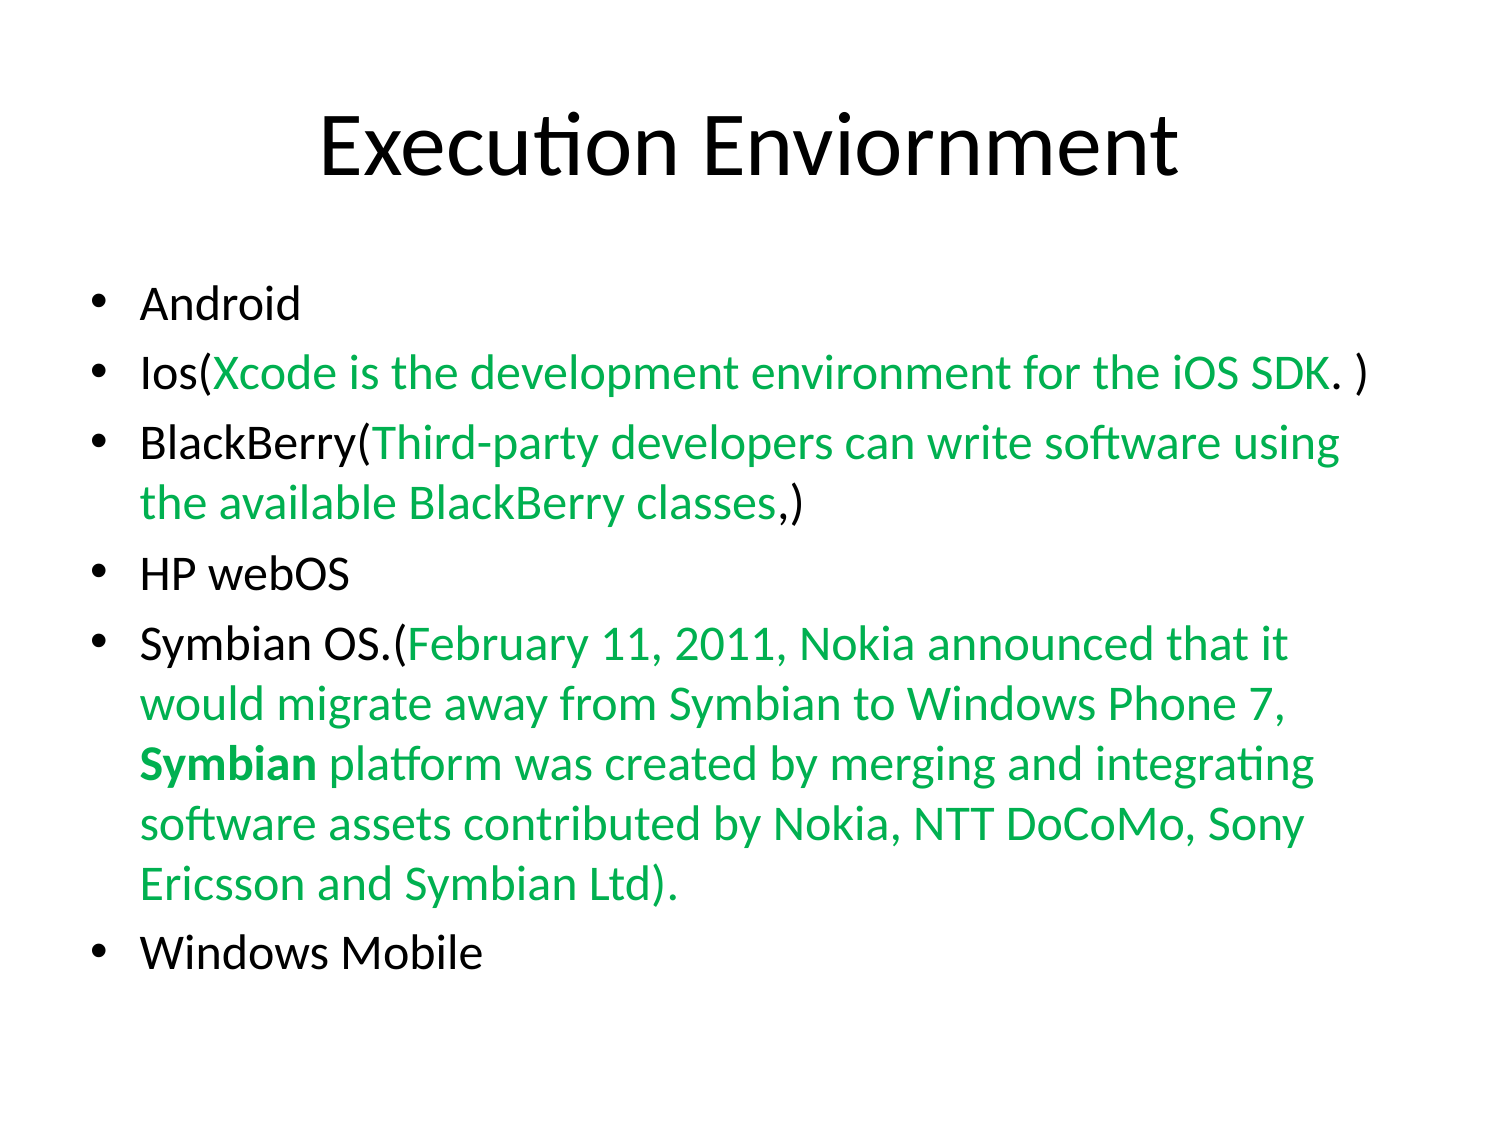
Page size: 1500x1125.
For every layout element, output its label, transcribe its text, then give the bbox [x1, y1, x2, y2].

title Execution Enviornment [75, 45, 1425, 233]
list Android Ios(Xcode is the development environment for the iOS SDK. ) BlackBerry(Third-party developers can write software using the available BlackBerry classes,) HP webOS Symbian OS.(February 11, 2011, Nokia announced that it would migrate away from Symbian to Windows Phone 7, Symbian platform was created by merging and integrating software assets contributed by Nokia, NTT DoCoMo, Sony Ericsson and Symbian Ltd). Windows Mobile [75, 262, 1425, 1005]
